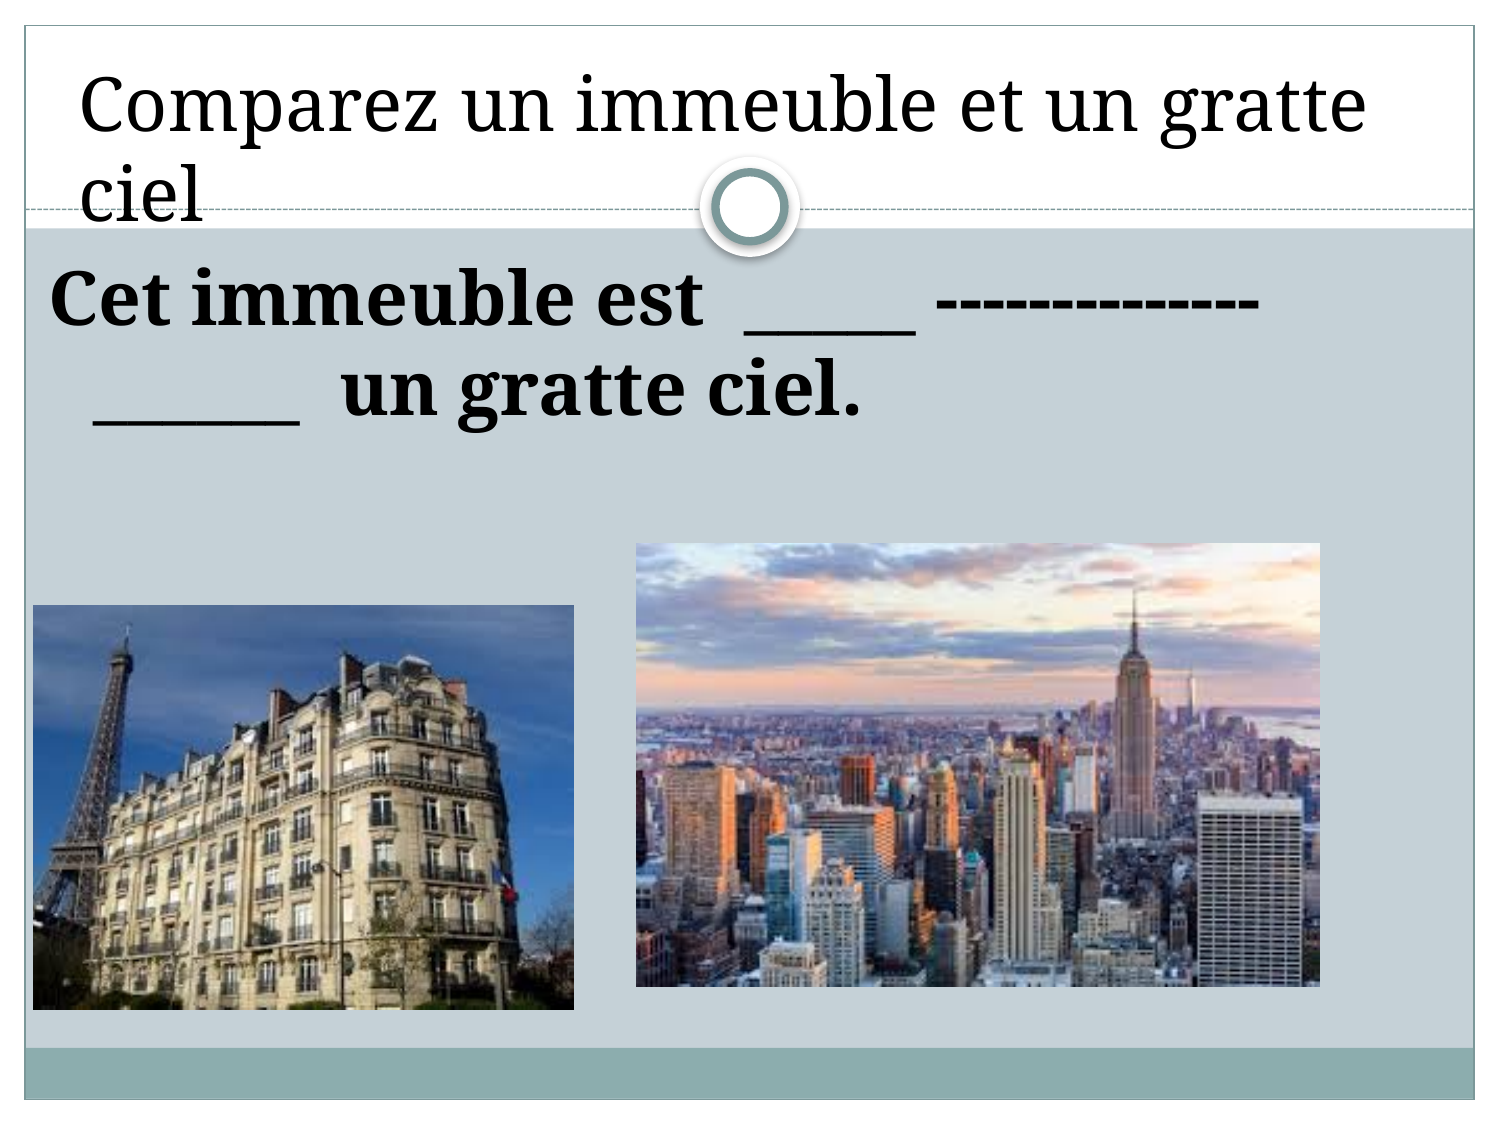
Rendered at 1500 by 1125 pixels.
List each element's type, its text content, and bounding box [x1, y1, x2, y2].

picture [33, 604, 574, 1010]
text_box Comparez un immeuble et un gratte ciel [64, 49, 1461, 245]
picture [636, 543, 1320, 987]
list Cet immeuble est _____ -------------- ______ un gratte ciel. [33, 243, 1461, 544]
